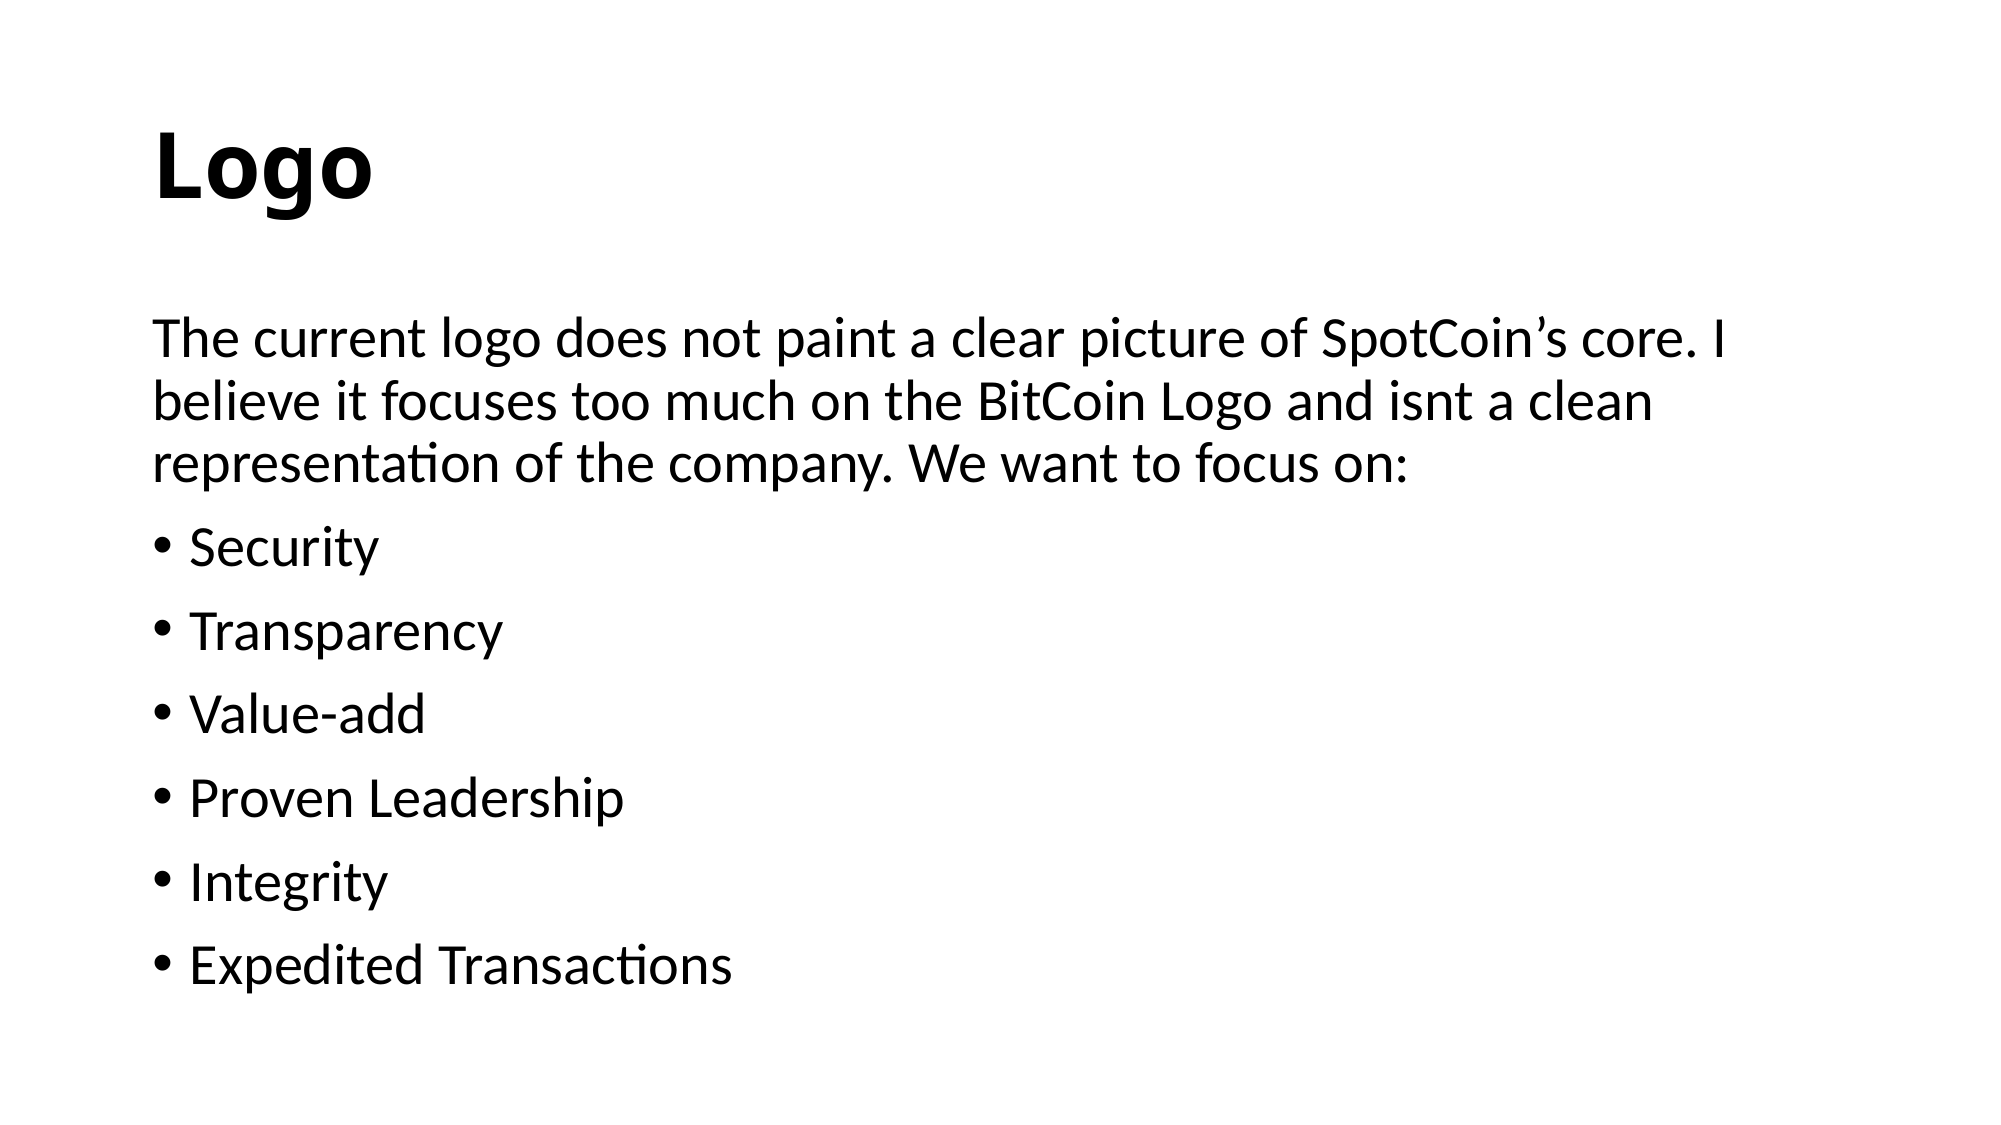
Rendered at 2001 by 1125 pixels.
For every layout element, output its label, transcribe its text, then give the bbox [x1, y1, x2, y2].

list The current logo does not paint a clear picture of SpotCoin’s core. I believe it focuses too much on the BitCoin Logo and isnt a clean representation of the company. We want to focus on: Security Transparency Value-add Proven Leadership Integrity Expedited Transactions [137, 299, 1863, 1106]
title Logo [137, 59, 1863, 278]
